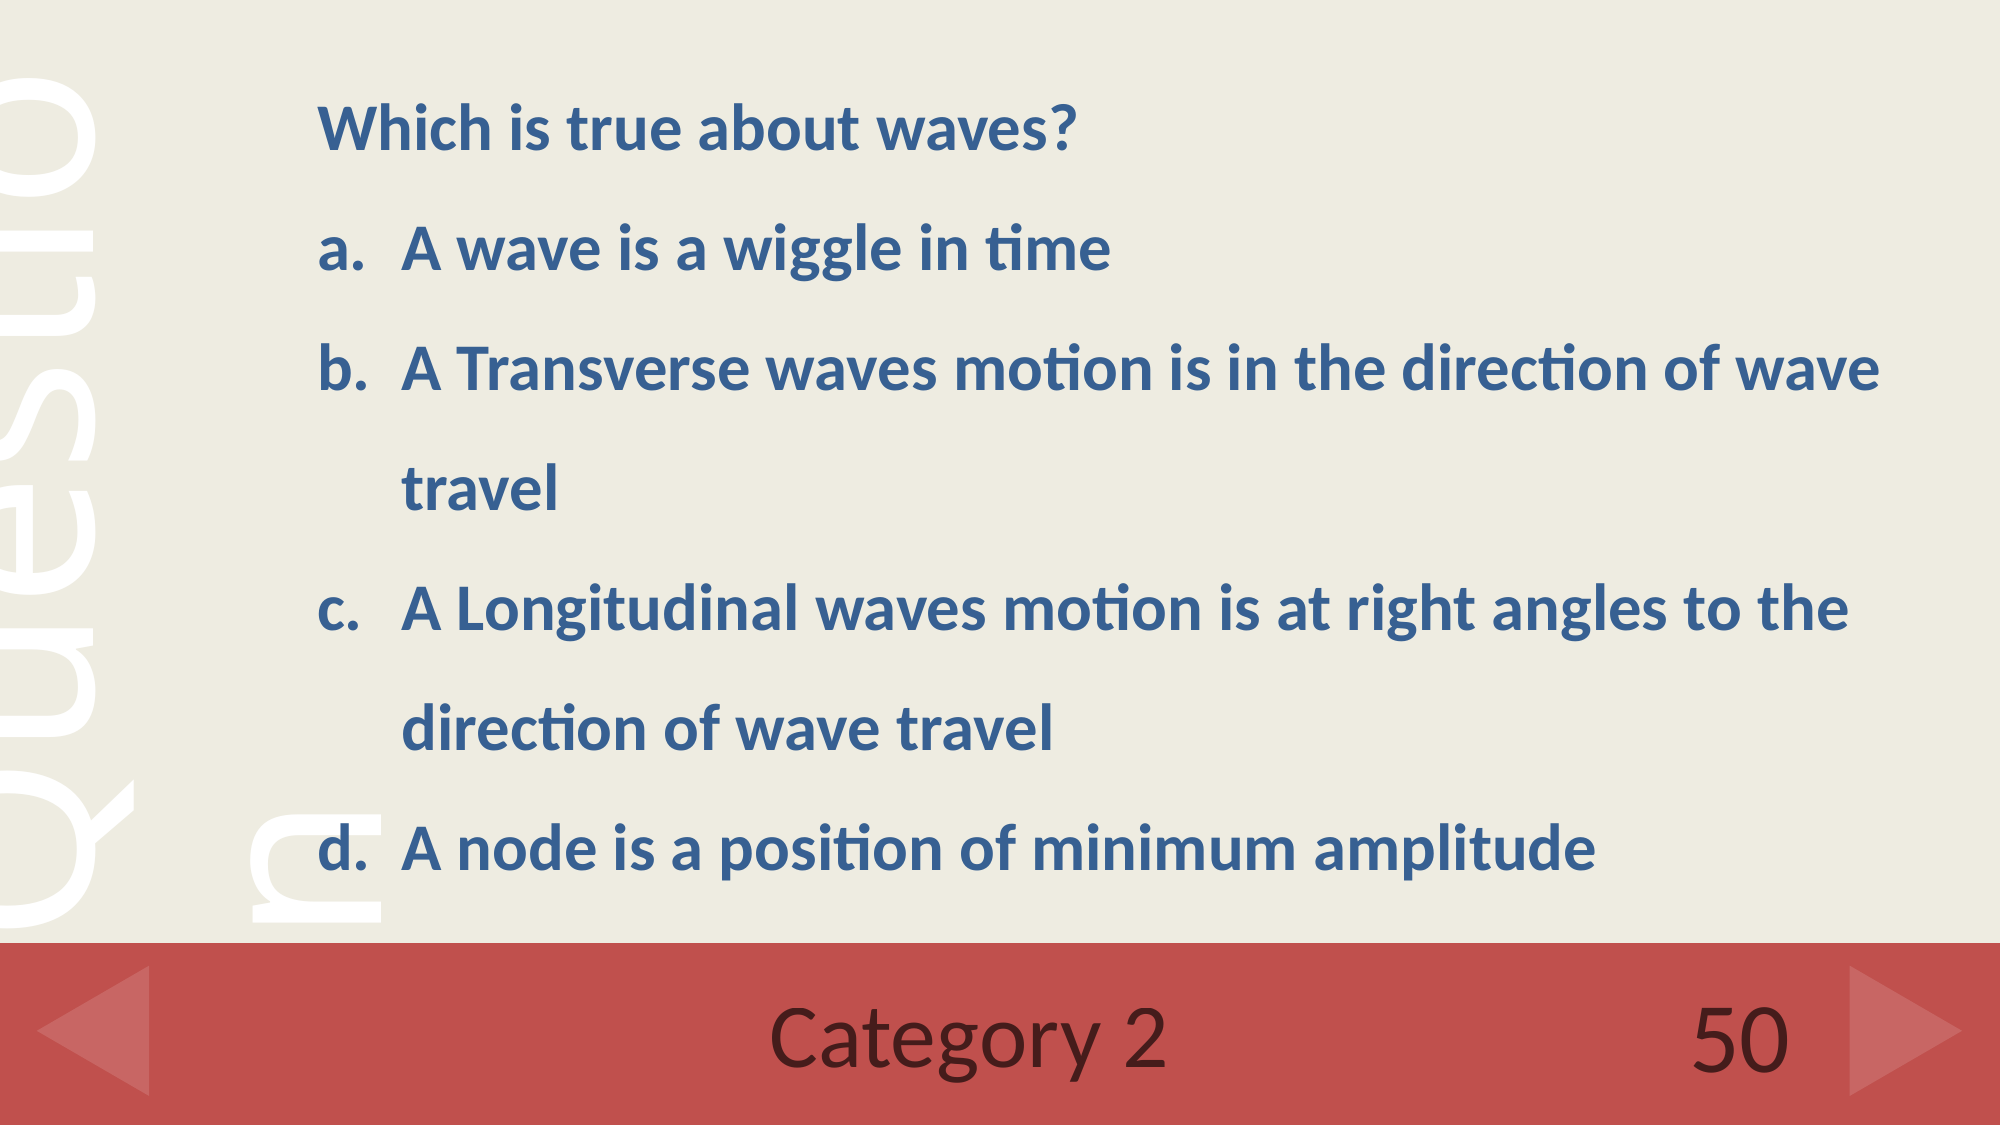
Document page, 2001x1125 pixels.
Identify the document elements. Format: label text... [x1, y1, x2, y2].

title Category 2 [69, 937, 1870, 1125]
list Which is true about waves? A wave is a wiggle in time A Transverse waves motion is in the direction of wave travel A Longitudinal waves motion is at right angles to the direction of wave travel A node is a position of minimum amplitude [302, 0, 2000, 927]
